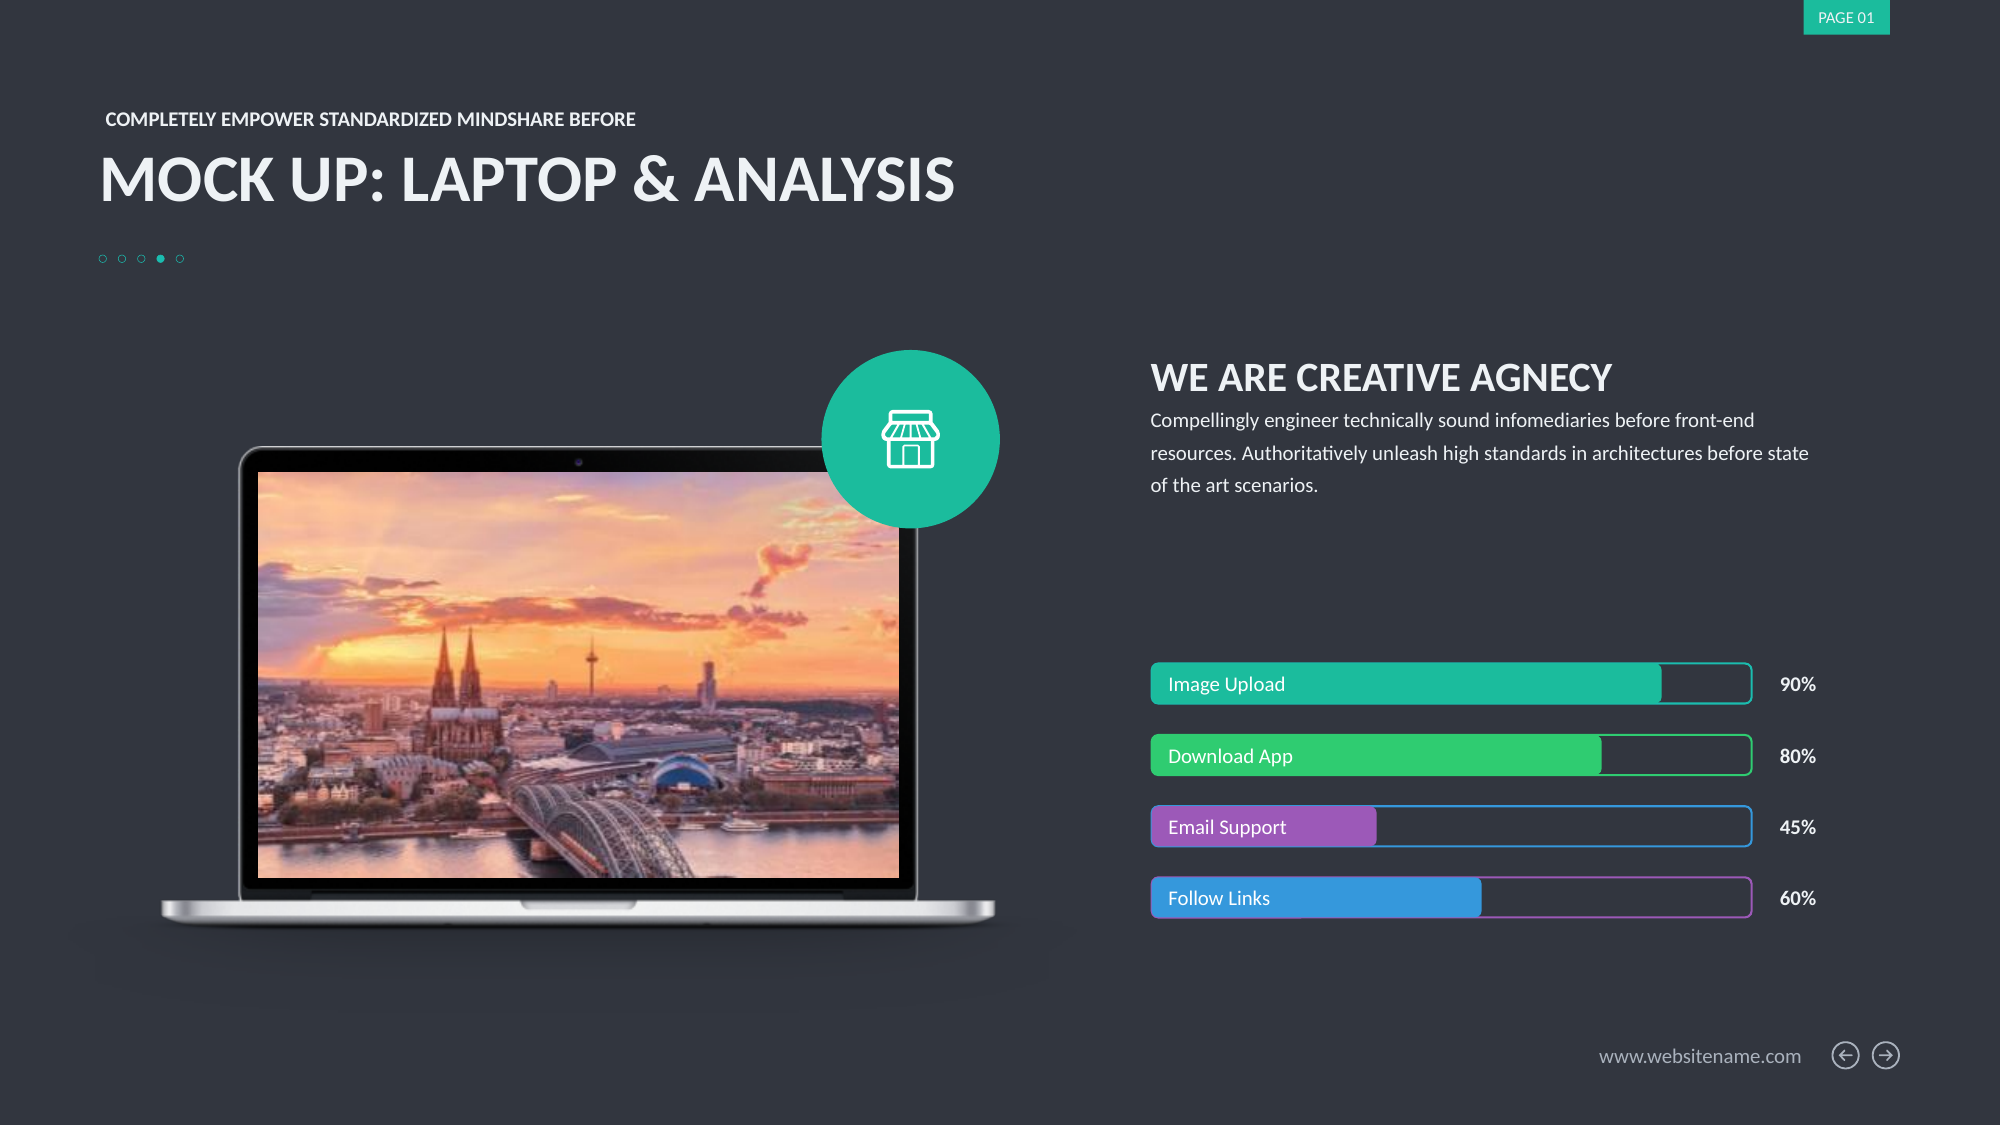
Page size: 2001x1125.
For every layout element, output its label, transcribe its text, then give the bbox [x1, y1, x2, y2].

text_box [820, 348, 1001, 530]
text_box MOCK UP: LAPTOP & ANALYSIS [84, 127, 972, 223]
text_box [1596, 733, 1753, 777]
text_box WE ARE CREATIVE AGNECY Compellingly engineer technically sound infomediaries before front-end resources. Authoritatively unleash high standards in architectures before state of the art scenarios. [1135, 327, 1844, 505]
text_box [881, 409, 940, 469]
text_box [1831, 1041, 1860, 1070]
text_box [1871, 1041, 1900, 1070]
text_box 60% [1765, 877, 1832, 918]
text_box [1477, 876, 1753, 919]
text_box 80% [1765, 735, 1832, 775]
text_box Download App [1150, 733, 1603, 777]
text_box 90% [1765, 663, 1832, 704]
picture [68, 446, 1080, 1013]
text_box COMPLETELY EMPOWER STANDARDIZED MINDSHARE BEFORE [90, 97, 651, 138]
text_box Email Support [1150, 805, 1378, 848]
text_box 45% [1765, 806, 1832, 846]
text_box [98, 254, 184, 263]
text_box PAGE 01 [1803, 0, 1890, 35]
text_box Follow Links [1150, 876, 1483, 919]
text_box www.websitename.com [1584, 1035, 1817, 1075]
text_box Image Upload [1150, 662, 1663, 705]
text_box [1372, 805, 1753, 848]
text_box [1658, 662, 1753, 705]
